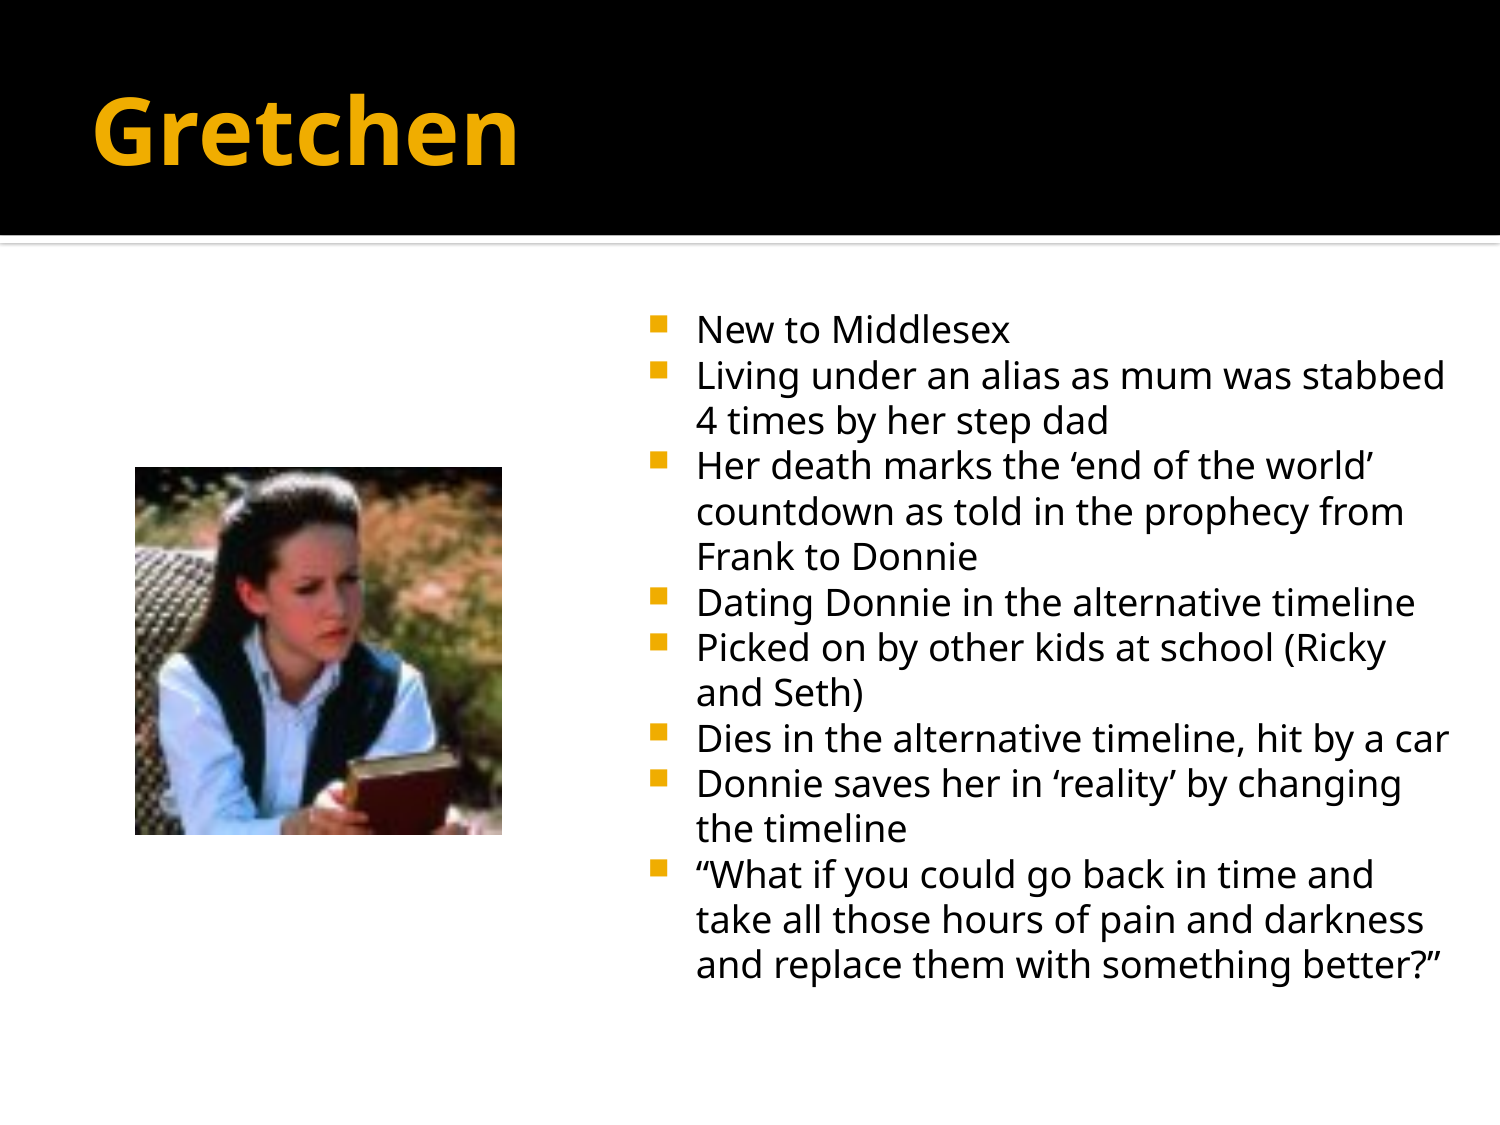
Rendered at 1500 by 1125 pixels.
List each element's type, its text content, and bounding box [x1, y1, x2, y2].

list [135, 467, 502, 835]
title Gretchen [75, 24, 1425, 231]
list New to Middlesex Living under an alias as mum was stabbed 4 times by her step dad Her death marks the ‘end of the world’ countdown as told in the prophecy from Frank to Donnie Dating Donnie in the alternative timeline Picked on by other kids at school (Ricky and Seth) Dies in the alternative timeline, hit by a car Donnie saves her in ‘reality’ by changing the timeline “What if you could go back in time and take all those hours of pain and darkness and replace them with something better?” [620, 291, 1471, 1083]
